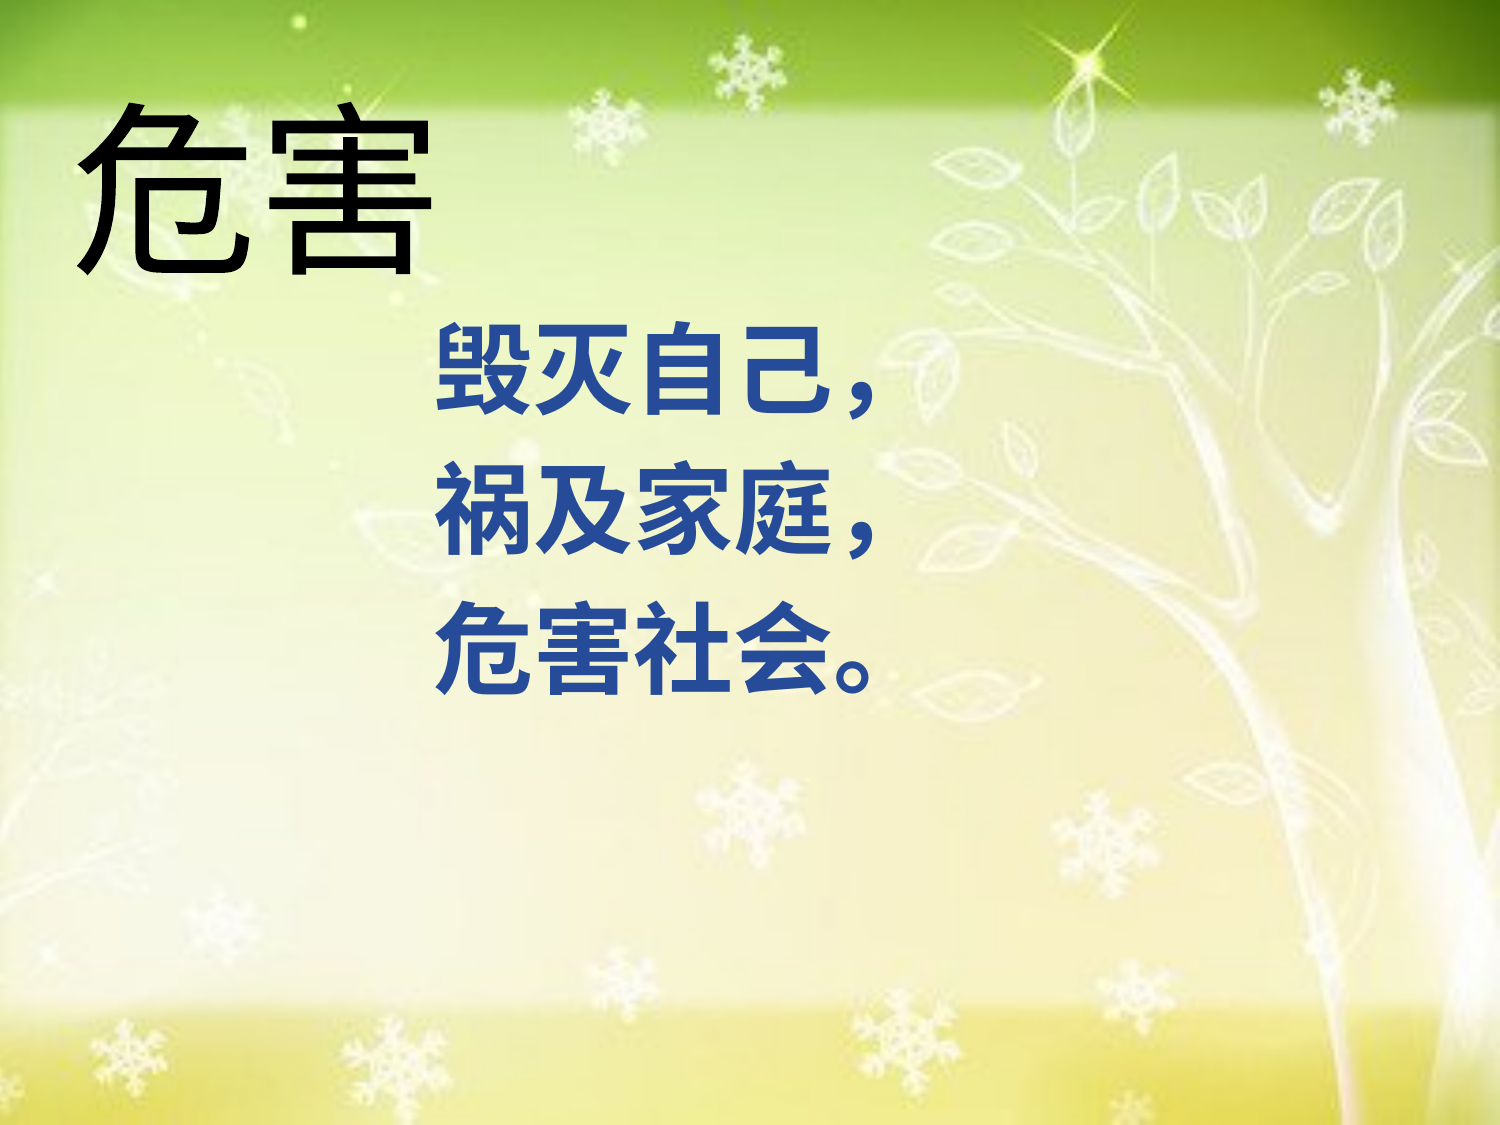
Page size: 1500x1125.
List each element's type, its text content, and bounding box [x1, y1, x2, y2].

list 毁灭自己， 祸及家庭， 危害社会。 [418, 299, 1082, 1043]
picture [0, 0, 1500, 1125]
